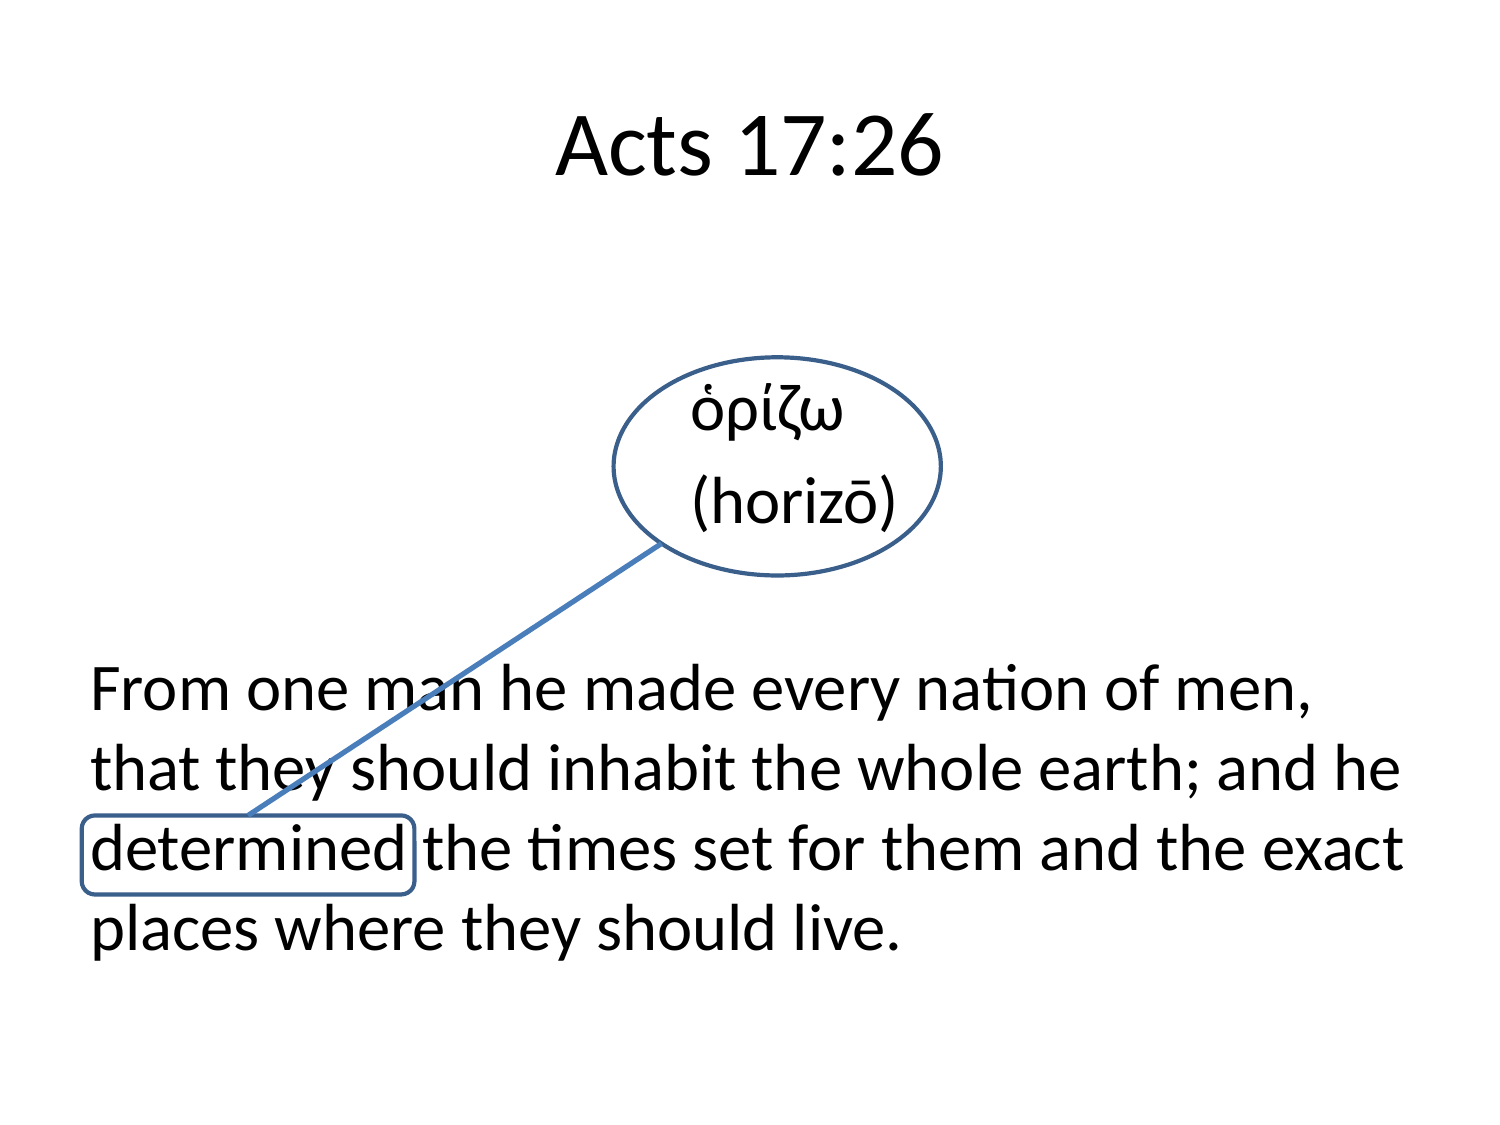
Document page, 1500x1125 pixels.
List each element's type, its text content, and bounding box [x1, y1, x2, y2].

text_box [611, 355, 943, 578]
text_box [247, 543, 662, 816]
list ὁρίζω (horizō) From one man he made every nation of men, that they should inhabit the whole earth; and he determined the times set for them and the exact places where they should live. [75, 262, 1425, 1005]
text_box [79, 813, 417, 897]
title Acts 17:26 [75, 45, 1425, 233]
